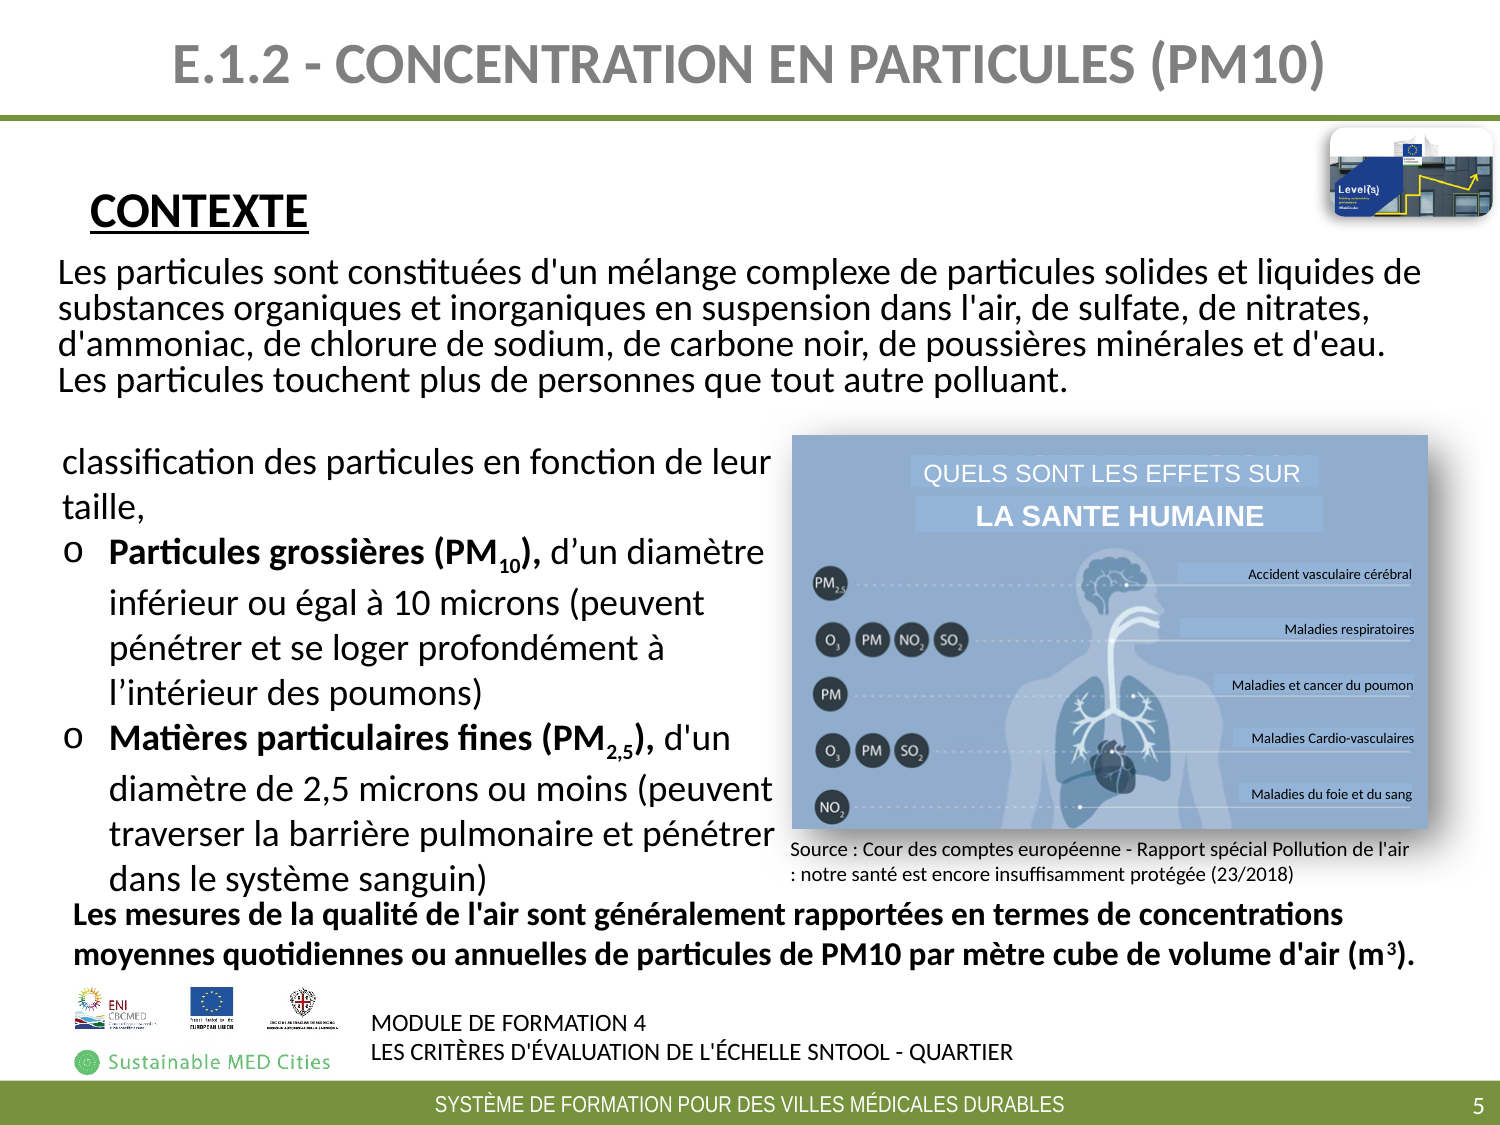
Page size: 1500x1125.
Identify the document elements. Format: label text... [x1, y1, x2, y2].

slide_number ‹#› [1399, 1074, 1500, 1125]
text_box Source : Cour des comptes européenne - Rapport spécial Pollution de l'air : notre santé est encore insuffisamment protégée (23/2018) [775, 828, 1425, 894]
text_box Les particules sont constituées d'un mélange complexe de particules solides et liquides de substances organiques et inorganiques en suspension dans l'air, de sulfate, de nitrates, d'ammoniac, de chlorure de sodium, de carbone noir, de poussières minérales et d'eau. Les particules touchent plus de personnes que tout autre polluant. [42, 248, 1450, 407]
text_box classification des particules en fonction de leur taille, Particules grossières (PM10), d’un diamètre inférieur ou égal à 10 microns (peuvent pénétrer et se loger profondément à l’intérieur des poumons) Matières particulaires fines (PM2,5), d'un diamètre de 2,5 microns ou moins (peuvent traverser la barrière pulmonaire et pénétrer dans le système sanguin) [47, 429, 798, 907]
picture [62, 980, 356, 1080]
title E.1.2 - CONCENTRATION EN PARTICULES (PM10) [0, 0, 1500, 121]
text_box CONTEXTE [74, 169, 1425, 248]
picture [1329, 127, 1493, 217]
picture [792, 435, 1428, 829]
text_box Les mesures de la qualité de l'air sont généralement rapportées en termes de concentrations moyennes quotidiennes ou annuelles de particules de PM10 par mètre cube de volume d'air (m3). [58, 885, 1493, 980]
